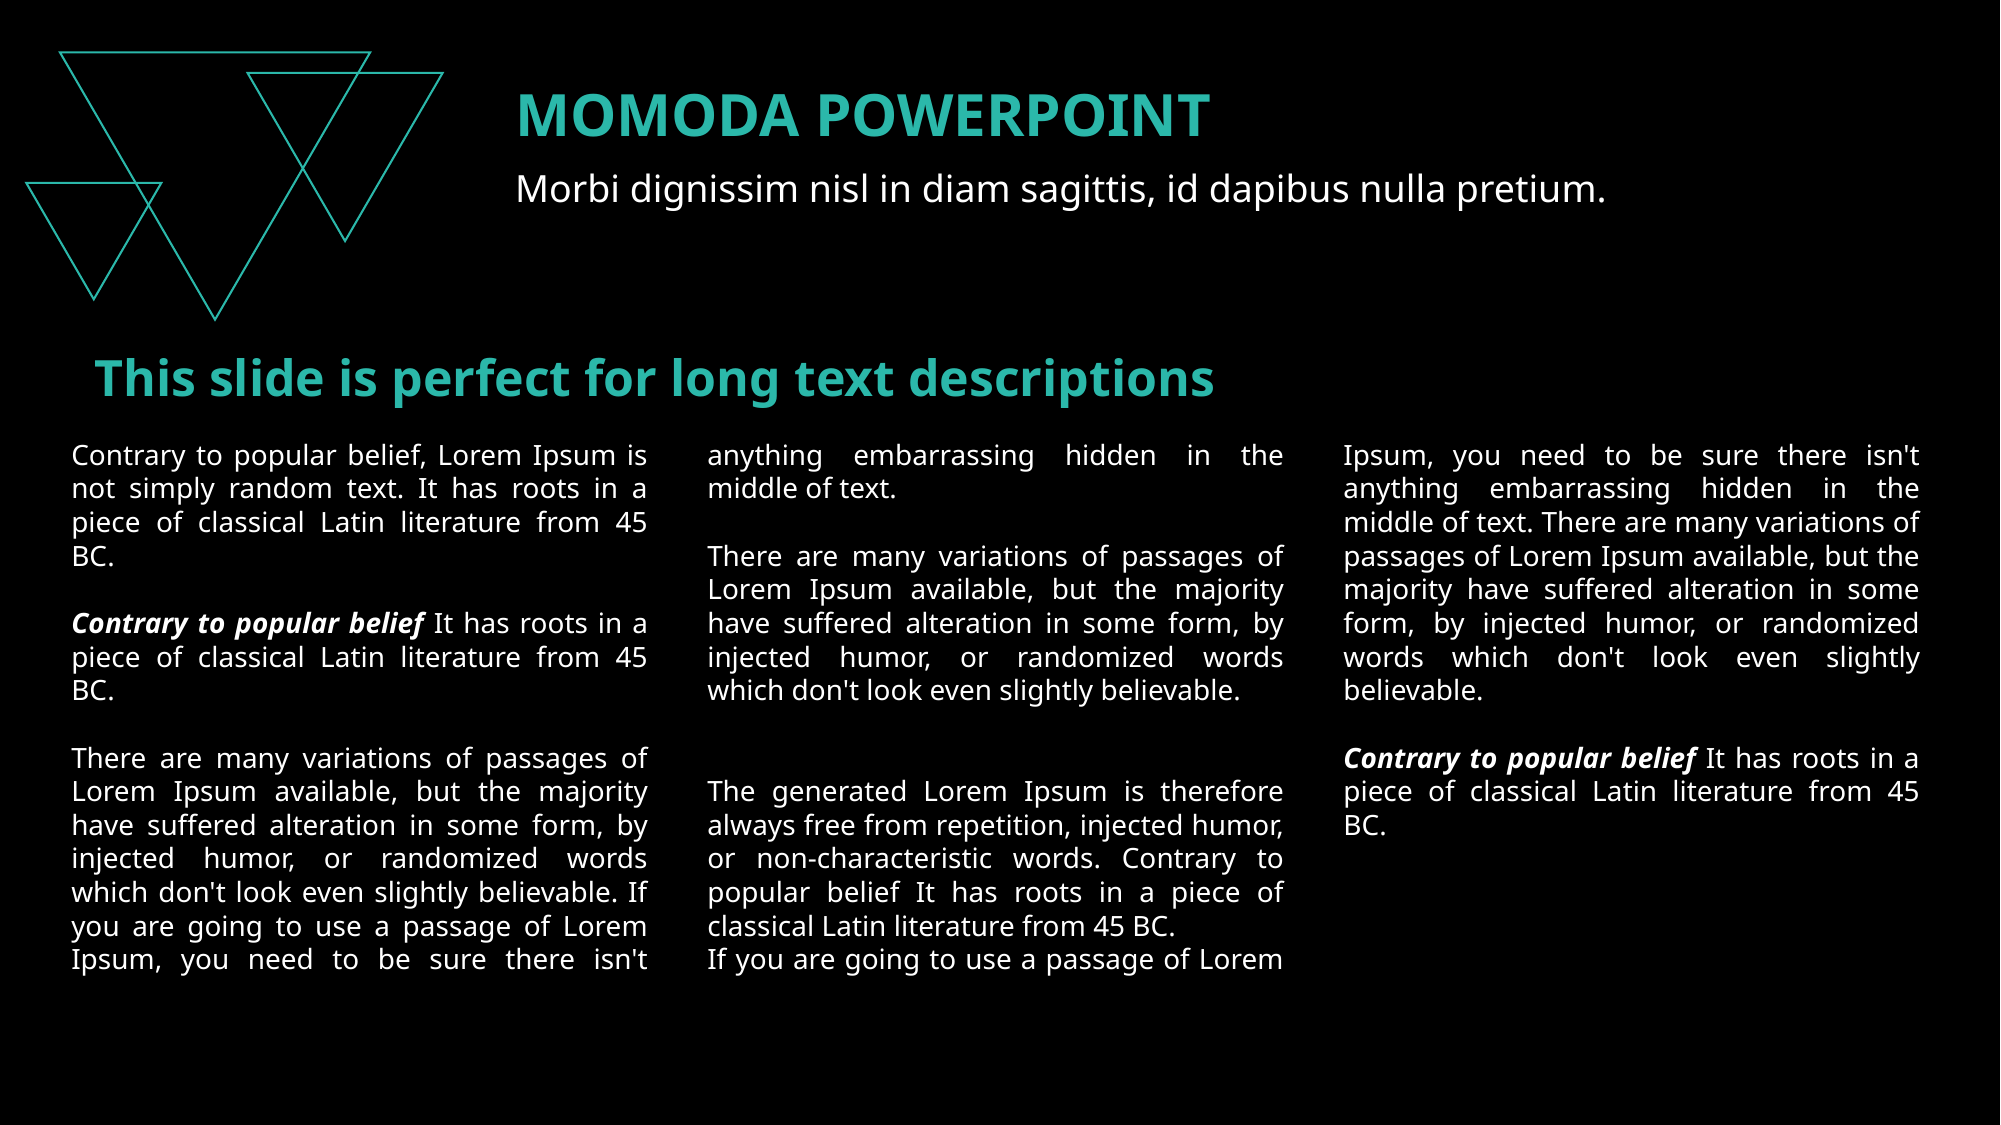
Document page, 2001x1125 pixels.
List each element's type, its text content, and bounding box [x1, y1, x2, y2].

text_box [24, 181, 164, 302]
text_box [58, 51, 372, 322]
text_box MOMODA POWERPOINT [500, 71, 1354, 156]
text_box [245, 71, 445, 244]
text_box Morbi dignissim nisl in diam sagittis, id dapibus nulla pretium. [500, 157, 1918, 218]
text_box Contrary to popular belief, Lorem Ipsum is not simply random text. It has roots in a piece of classical Latin literature from 45 BC. Contrary to popular belief It has roots in a piece of classical Latin literature from 45 BC. There are many variations of passages of Lorem Ipsum available, but the majority have suffered alteration in some form, by injected humor, or randomized words which don't look even slightly believable. If you are going to use a passage of Lorem Ipsum, you need to be sure there isn't anything embarrassing hidden in the middle of text. There are many variations of passages of Lorem Ipsum available, but the majority have suffered alteration in some form, by injected humor, or randomized words which don't look even slightly believable. The generated Lorem Ipsum is therefore always free from repetition, injected humor, or non-characteristic words. Contrary to popular belief It has roots in a piece of classical Latin literature from 45 BC. If you are going to use a passage of Lorem Ipsum, you need to be sure there isn't anything embarrassing hidden in the middle of text. There are many variations of passages of Lorem Ipsum available, but the majority have suffered alteration in some form, by injected humor, or randomized words which don't look even slightly believable. Contrary to popular belief It has roots in a piece of classical Latin literature from 45 BC. [56, 429, 1944, 986]
text_box This slide is perfect for long text descriptions [79, 336, 1899, 417]
